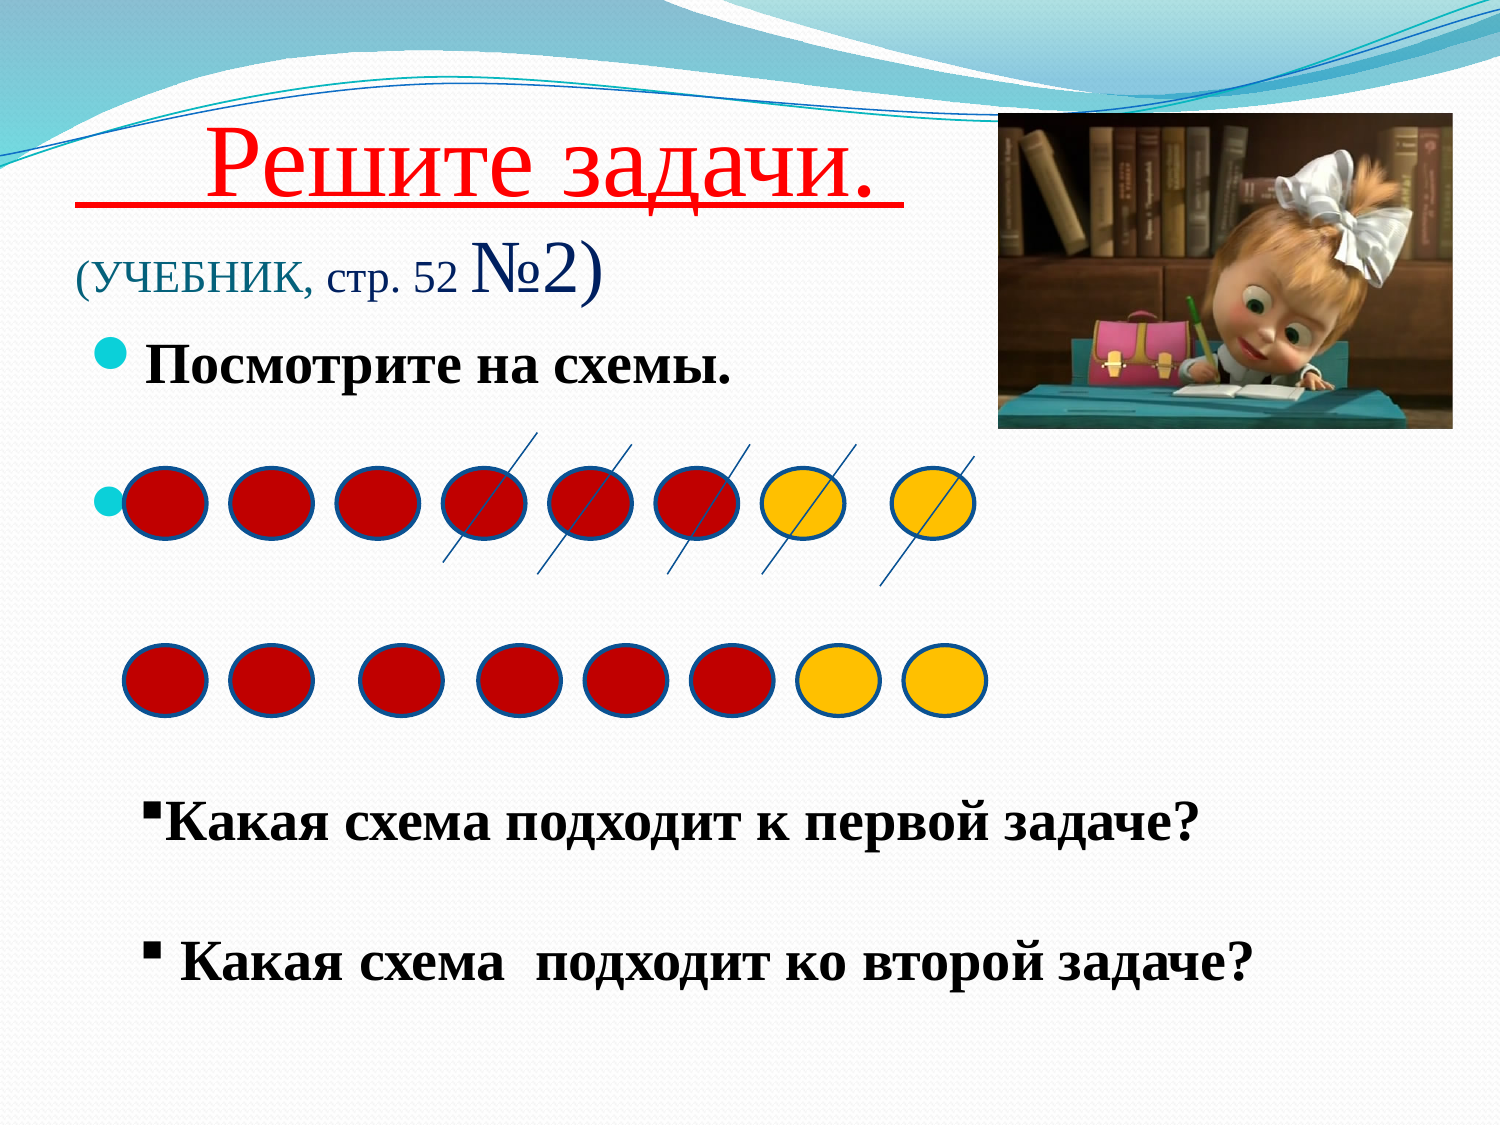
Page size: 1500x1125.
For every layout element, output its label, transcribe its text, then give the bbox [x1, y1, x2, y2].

text_box [123, 621, 1125, 727]
title Решите задачи. (УЧЕБНИК, стр. 52 №2) [75, 0, 1425, 317]
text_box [537, 444, 633, 575]
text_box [879, 455, 975, 587]
text_box [901, 643, 989, 719]
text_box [442, 432, 538, 563]
text_box [795, 643, 882, 719]
text_box [228, 465, 315, 541]
text_box [334, 465, 422, 541]
picture [997, 113, 1453, 430]
text_box Какая схема подходит к первой задаче? Какая схема подходит ко второй задаче? [123, 775, 1376, 1000]
list Посмотрите на схемы. 11 [75, 317, 1425, 1038]
text_box [121, 465, 209, 541]
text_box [666, 444, 751, 575]
text_box [653, 483, 660, 524]
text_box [761, 444, 857, 575]
